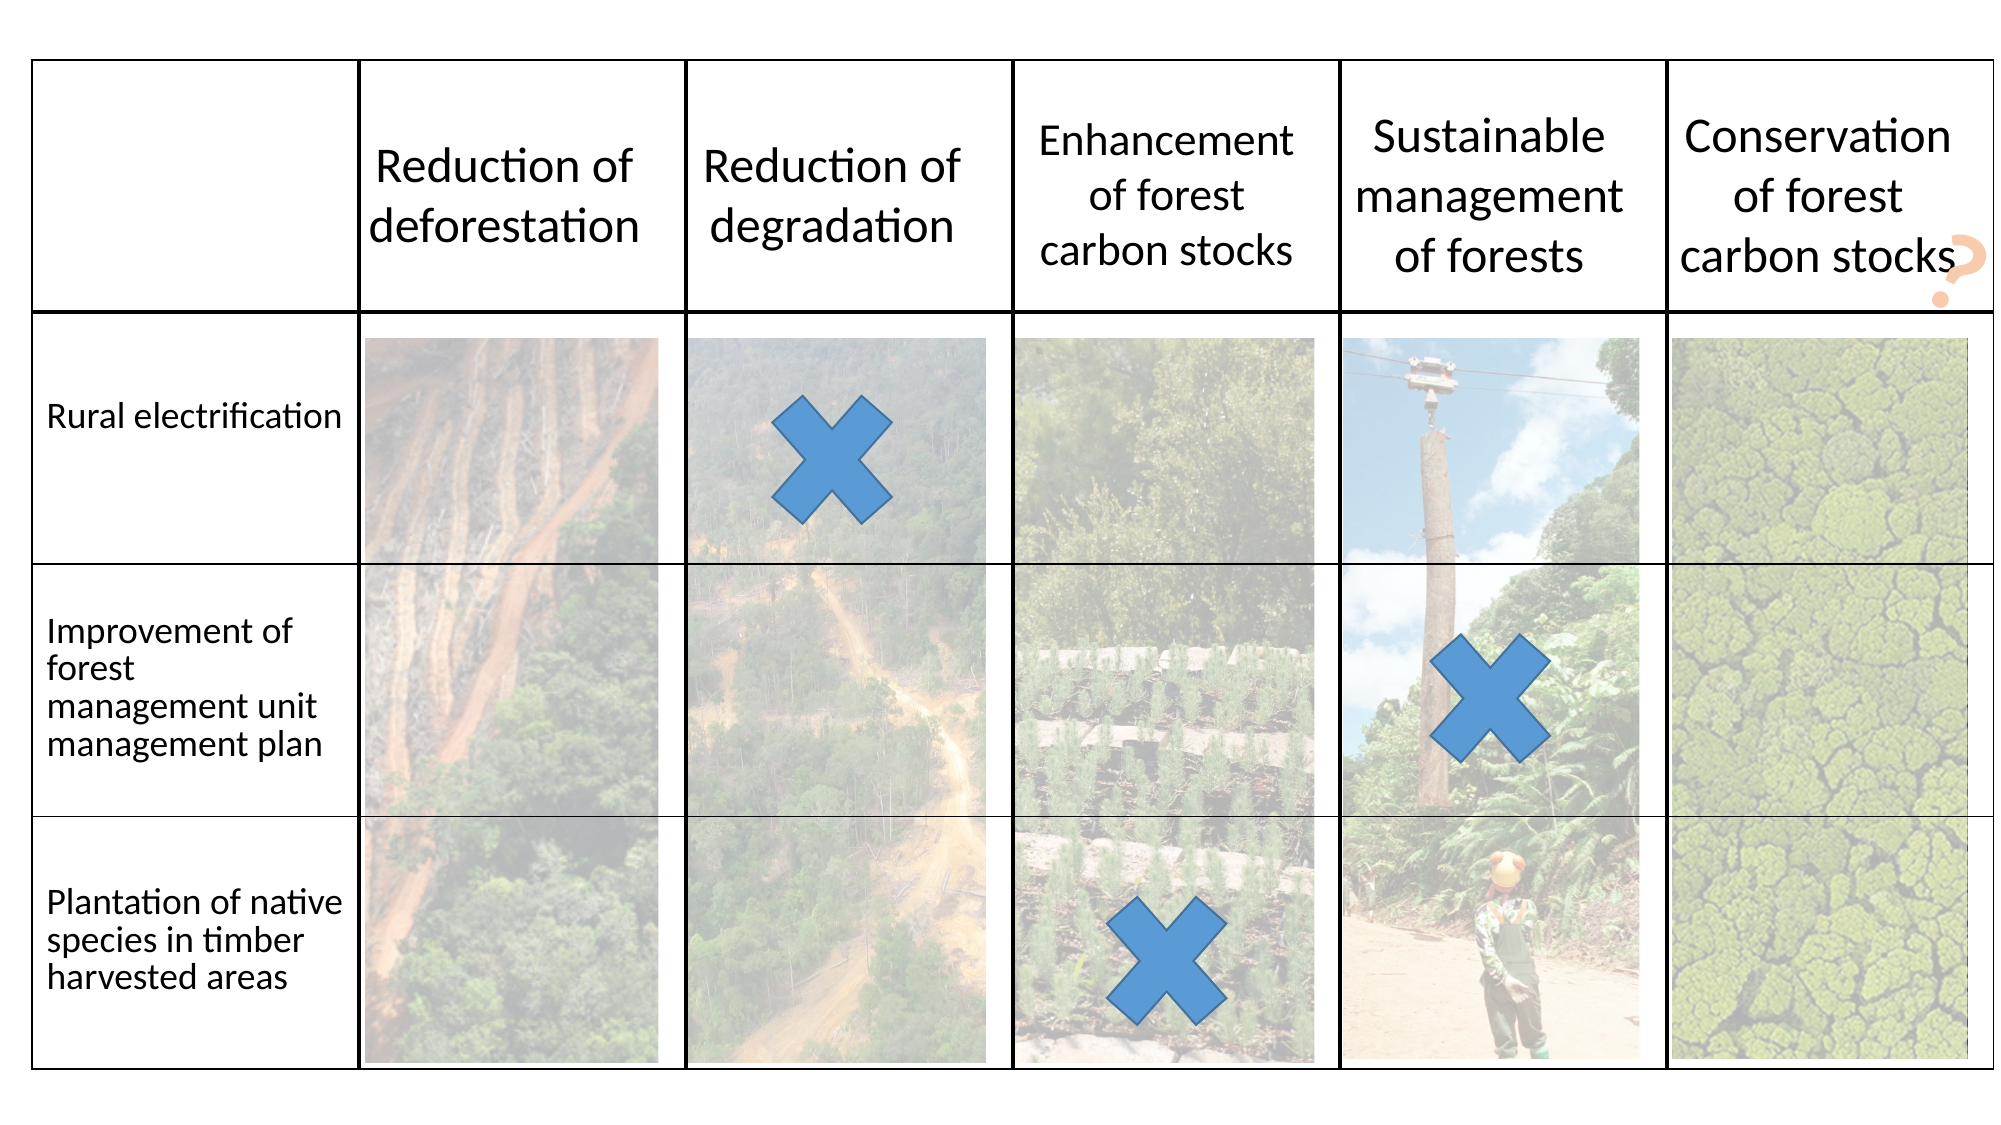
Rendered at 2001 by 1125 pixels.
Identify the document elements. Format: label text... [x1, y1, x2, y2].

table_header [688, 61, 1011, 310]
picture [365, 338, 659, 1063]
table_header [33, 61, 357, 310]
table_cell [1342, 817, 1665, 1068]
table_cell [361, 817, 684, 1068]
table_cell [1015, 314, 1338, 563]
table_cell [659, 565, 684, 816]
table_cell [1342, 314, 1665, 563]
table_cell [1968, 357, 1993, 563]
table_cell [688, 817, 1011, 1068]
table_cell [688, 314, 1011, 563]
picture [685, 338, 986, 1063]
table_cell Plantation of native species in timber harvested areas [33, 817, 357, 1068]
picture [1012, 338, 1315, 1063]
table_cell [1968, 565, 1993, 816]
table_cell [361, 314, 684, 563]
text_box ? [1854, 165, 2000, 371]
table_header [1669, 61, 1993, 310]
table_header [1342, 61, 1665, 310]
table_cell [1015, 817, 1338, 1068]
picture [1671, 338, 1968, 1059]
table_cell Rural electrification [33, 314, 357, 563]
table_header [1015, 61, 1338, 310]
table_header [361, 61, 684, 310]
table_cell [986, 565, 1011, 816]
table_cell [1669, 817, 1993, 1068]
table_cell [361, 565, 365, 816]
table_cell [1669, 314, 1929, 563]
table_cell [1315, 565, 1338, 816]
picture [1342, 338, 1640, 1059]
table_cell Improvement of forest management unit management plan [33, 565, 357, 816]
table_cell [1640, 565, 1665, 816]
